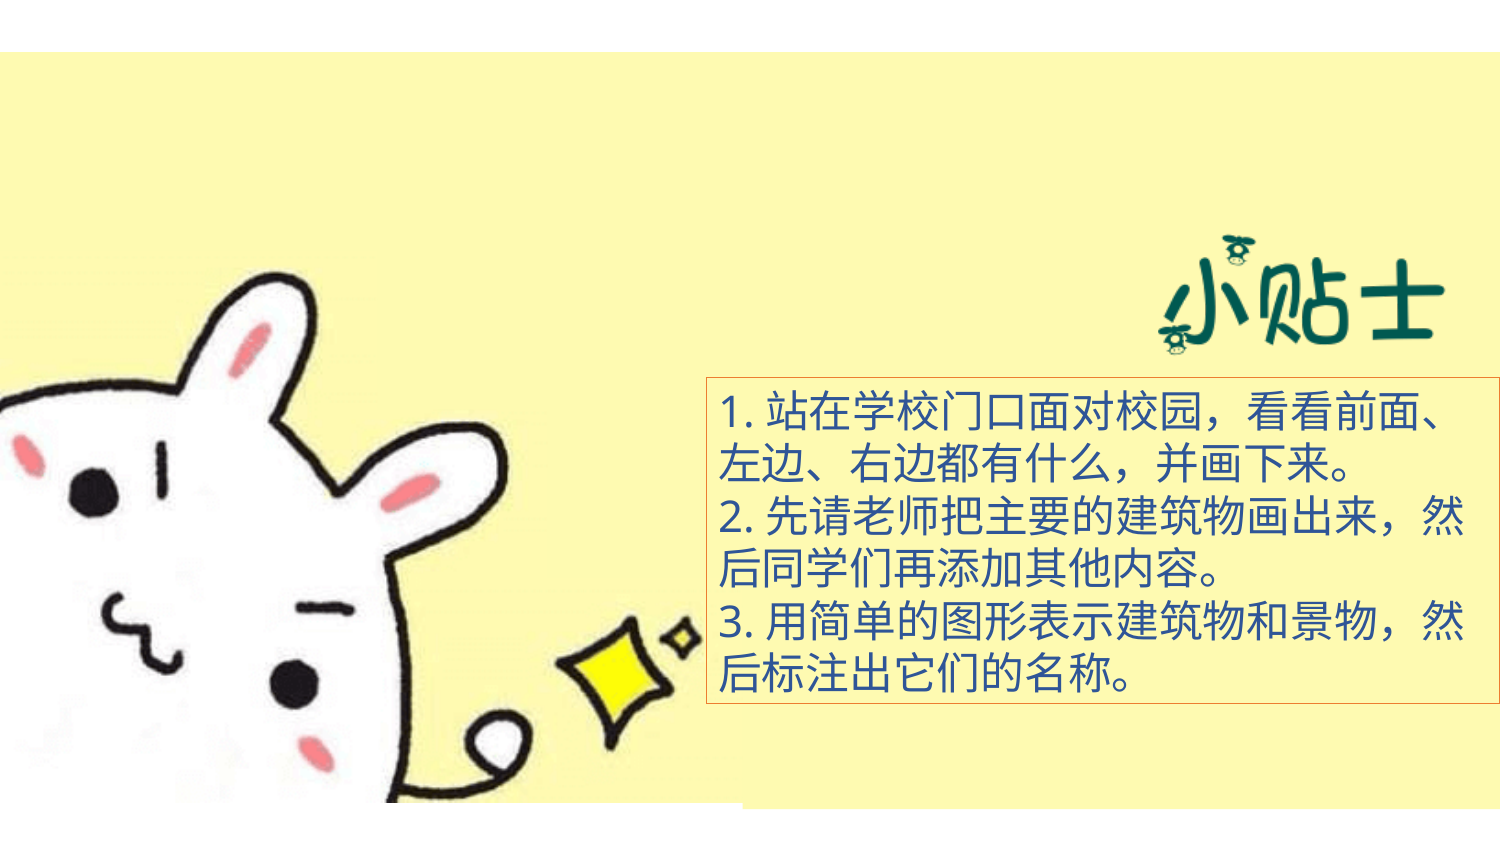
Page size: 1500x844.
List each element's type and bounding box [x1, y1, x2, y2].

text_box [0, 51, 1500, 810]
picture [1158, 227, 1454, 375]
